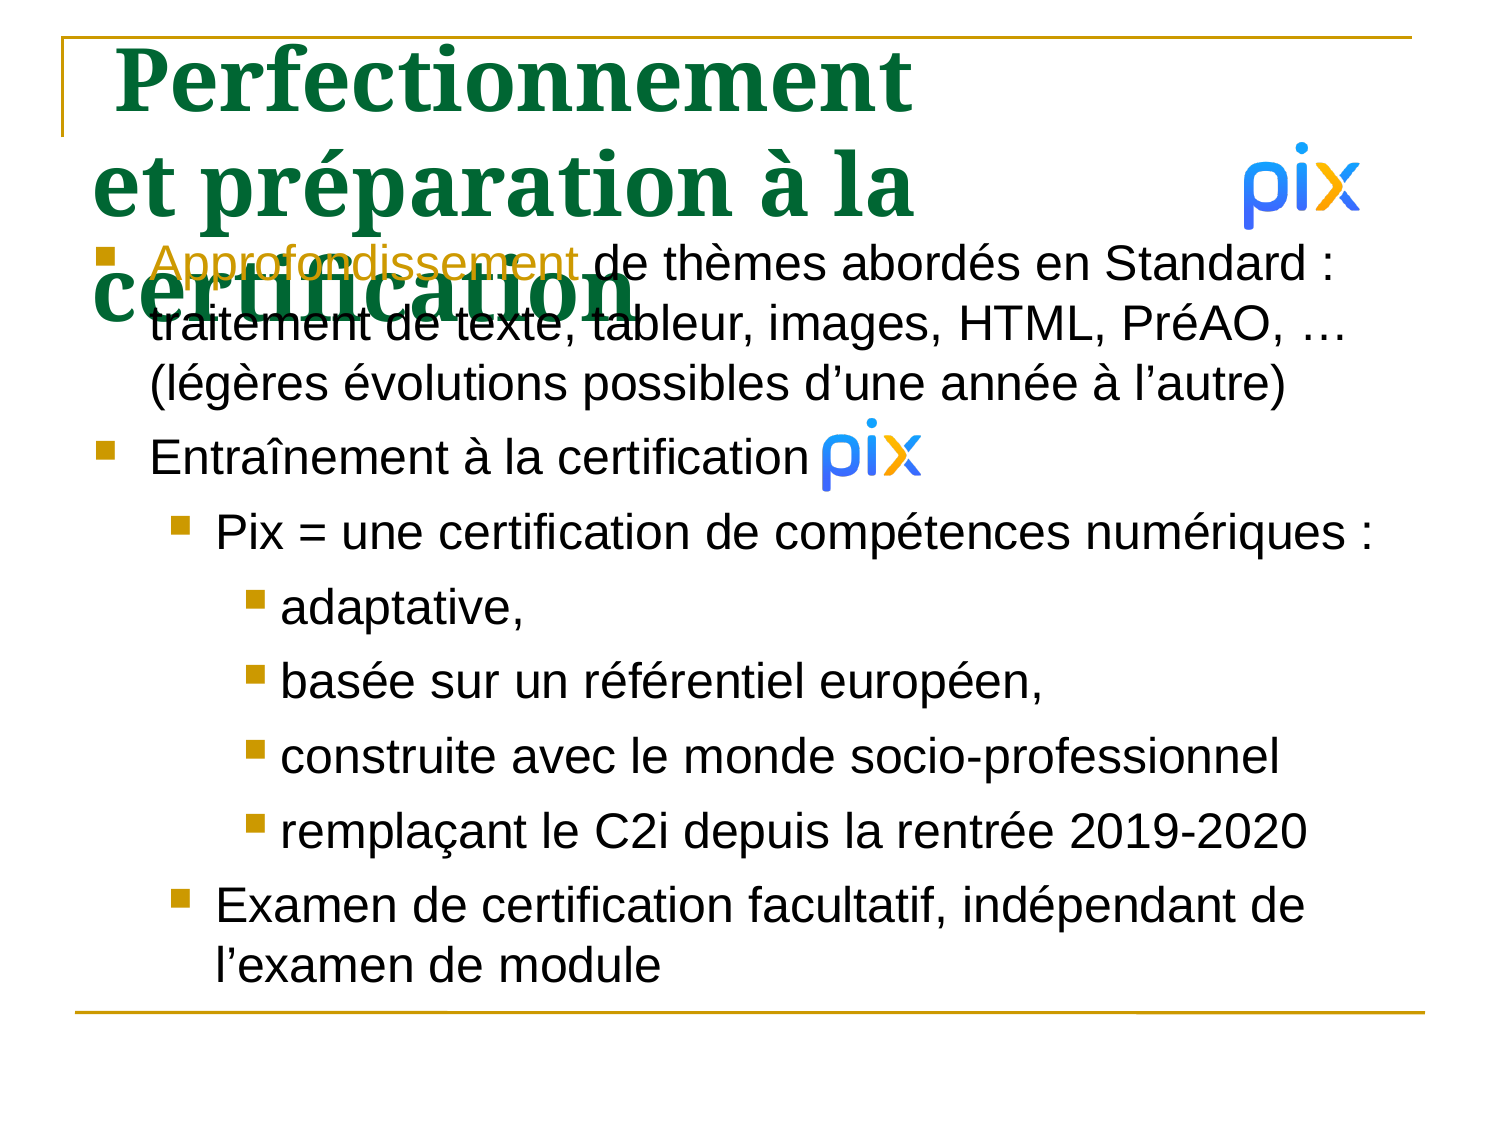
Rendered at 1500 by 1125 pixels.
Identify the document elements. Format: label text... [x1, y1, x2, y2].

picture [1233, 129, 1370, 242]
picture [814, 407, 930, 503]
text_box Approfondissement de thèmes abordés en Standard : traitement de texte, tableur, images, HTML, PréAO, … (légères évolutions possibles d’une année à l’autre) Entraînement à la certification Pix = une certification de compétences numériques : adaptative, basée sur un référentiel européen, construite avec le monde socio-professionnel remplaçant le C2i depuis la rentrée 2019-2020 Examen de certification facultatif, indépendant de l’examen de module [78, 223, 1427, 1125]
text_box Perfectionnement et préparation à la certification [76, 16, 1427, 223]
